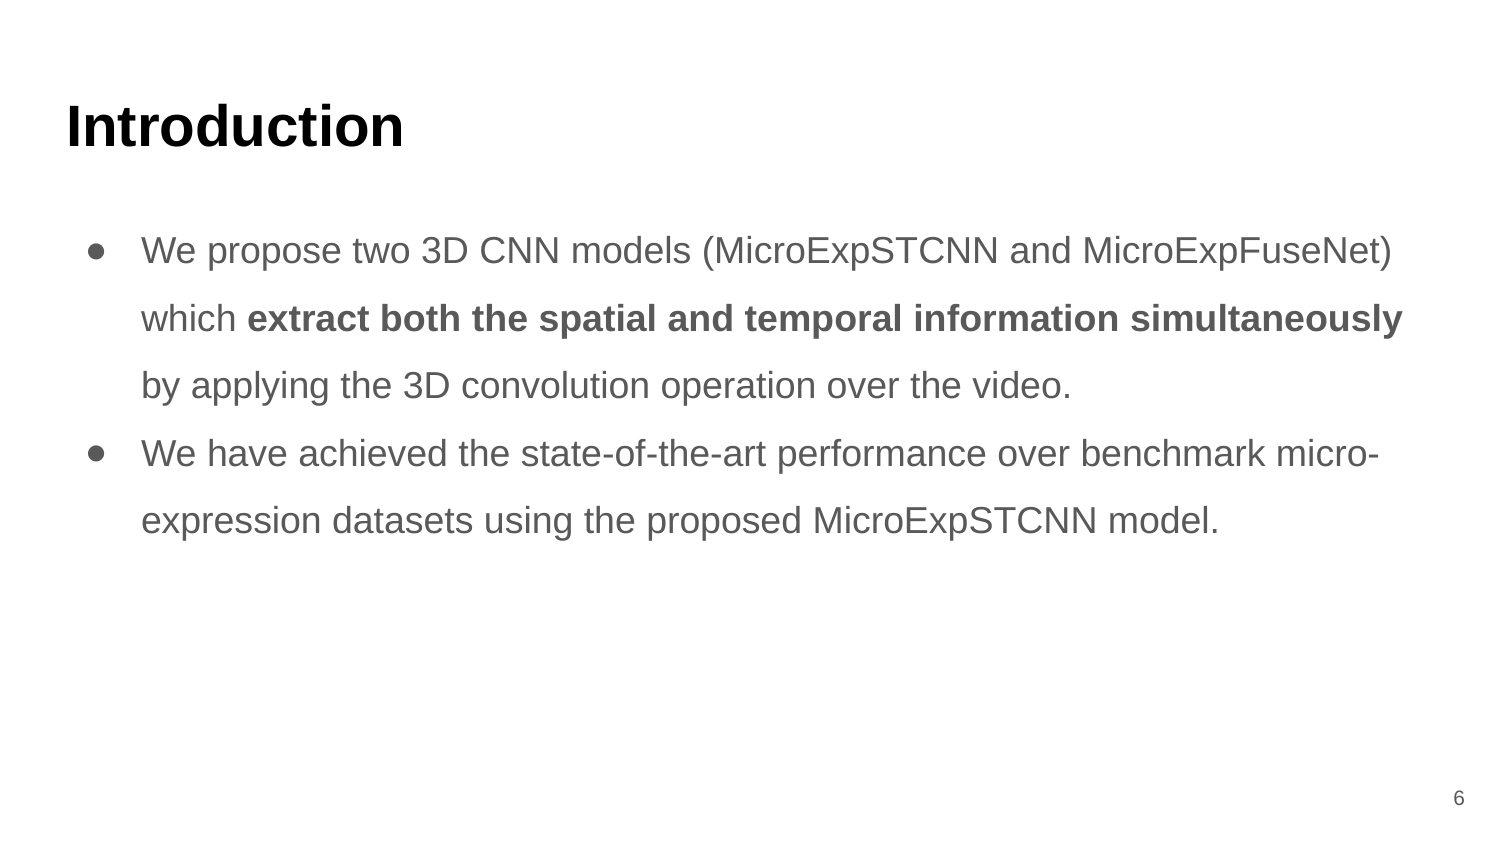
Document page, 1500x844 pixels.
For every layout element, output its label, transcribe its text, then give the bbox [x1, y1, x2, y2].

title Introduction [51, 72, 1449, 167]
list We propose two 3D CNN models (MicroExpSTCNN and MicroExpFuseNet) which extract both the spatial and temporal information simultaneously by applying the 3D convolution operation over the video. We have achieved the state-of-the-art performance over benchmark micro-expression datasets using the proposed MicroExpSTCNN model. [51, 189, 1449, 750]
slide_number ‹#› [1389, 764, 1480, 830]
